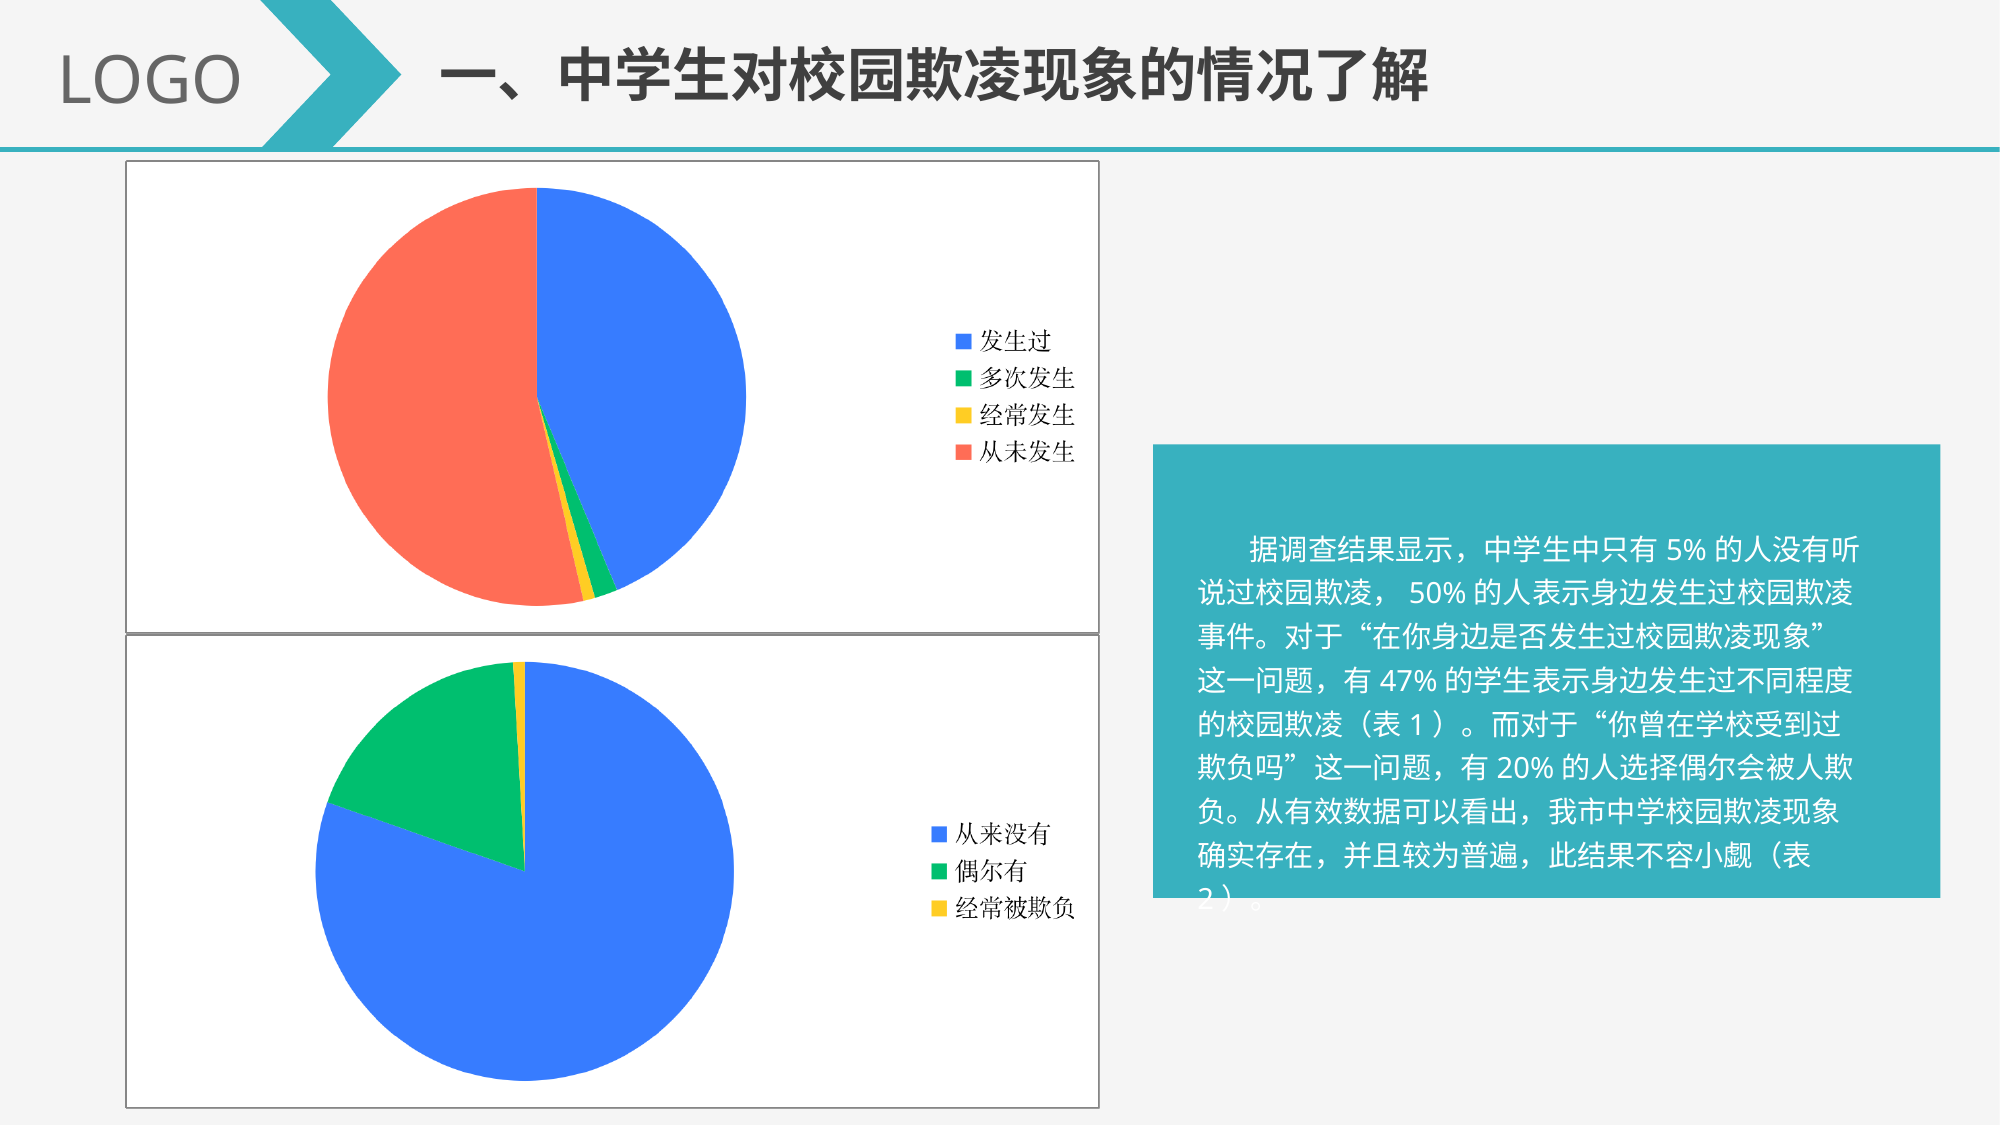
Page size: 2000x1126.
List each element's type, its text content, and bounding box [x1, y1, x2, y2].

text_box LOGO [42, 29, 259, 125]
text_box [1152, 444, 1941, 899]
picture [125, 159, 1100, 1109]
text_box 一、中学生对校园欺凌现象的情况了解 [424, 31, 1520, 116]
